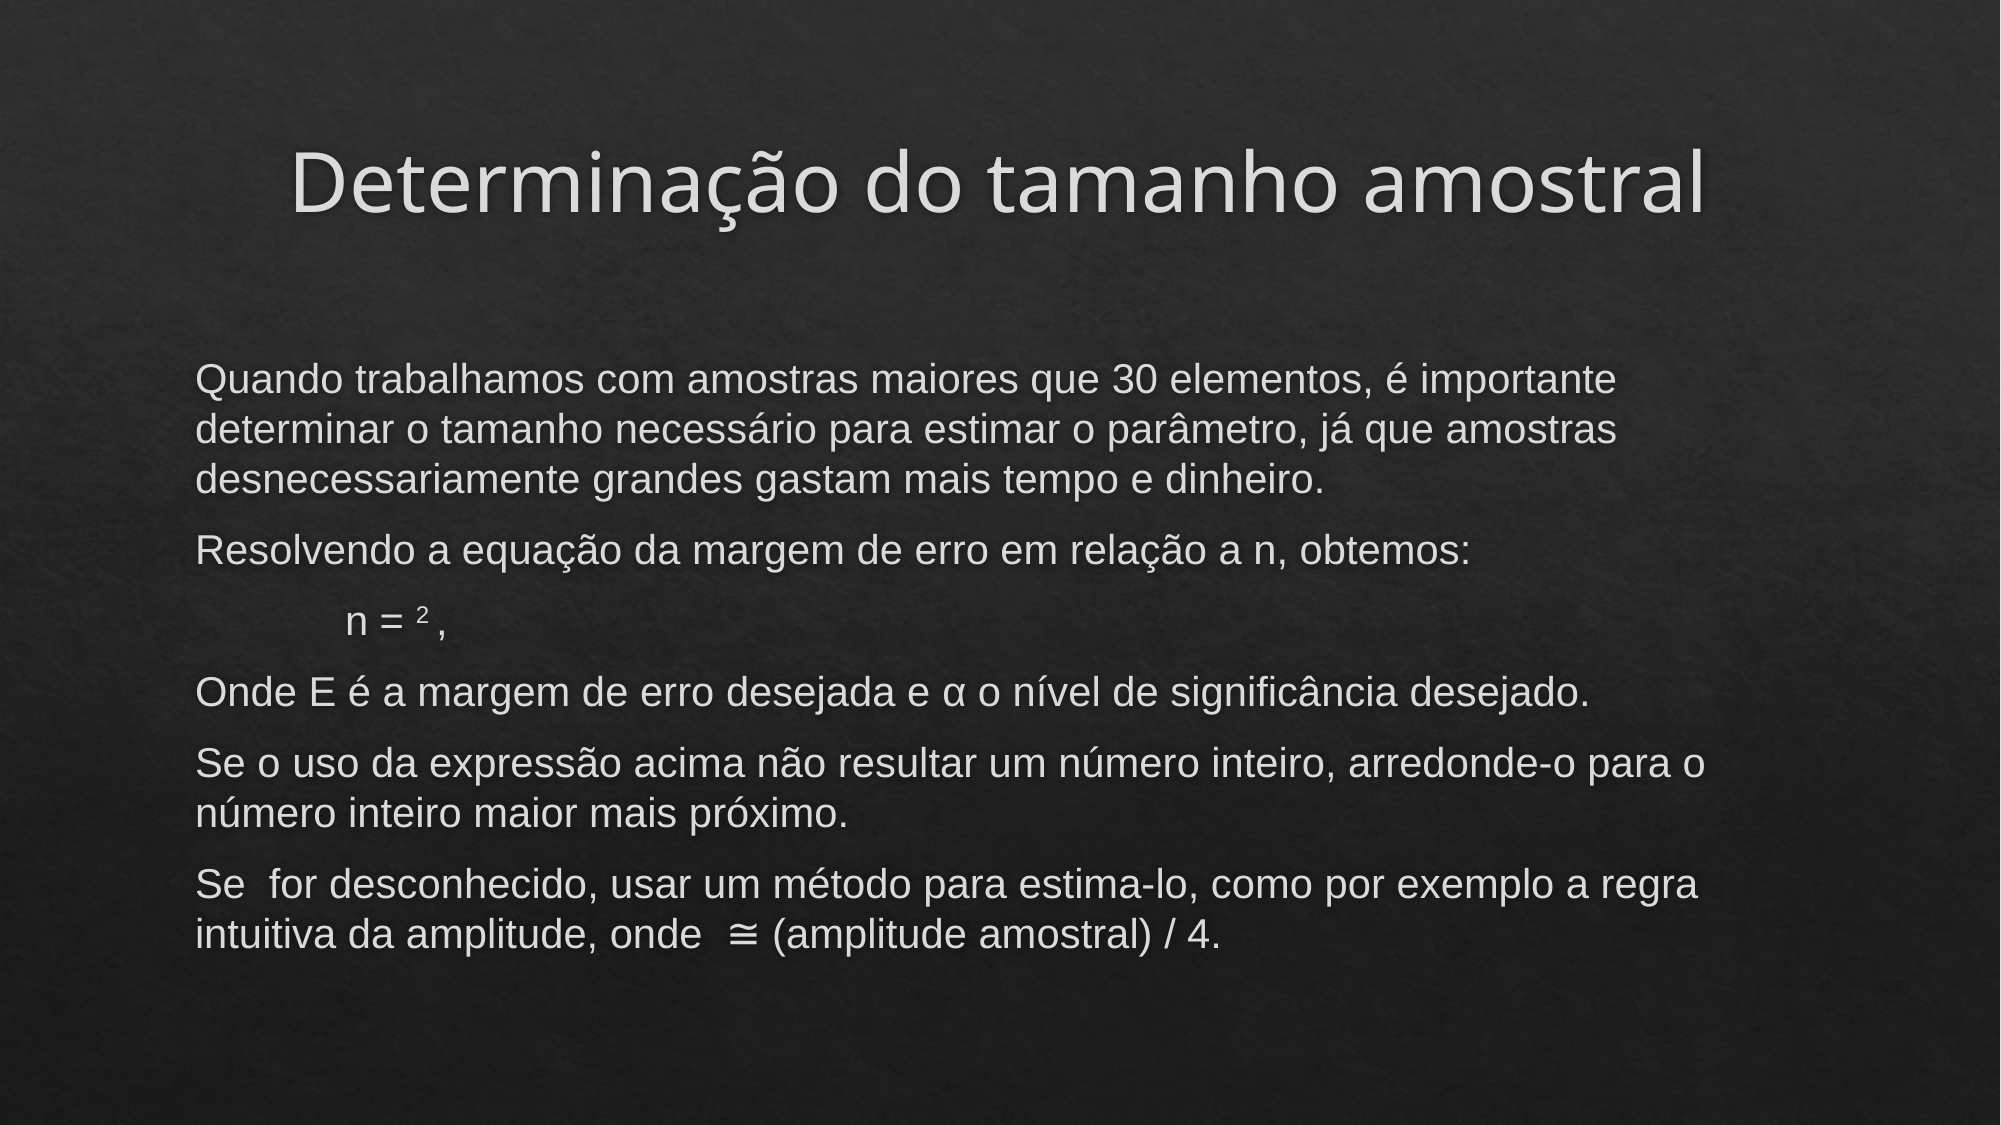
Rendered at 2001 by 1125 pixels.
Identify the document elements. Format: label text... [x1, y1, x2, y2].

title Determinação do tamanho amostral [149, 99, 1849, 260]
